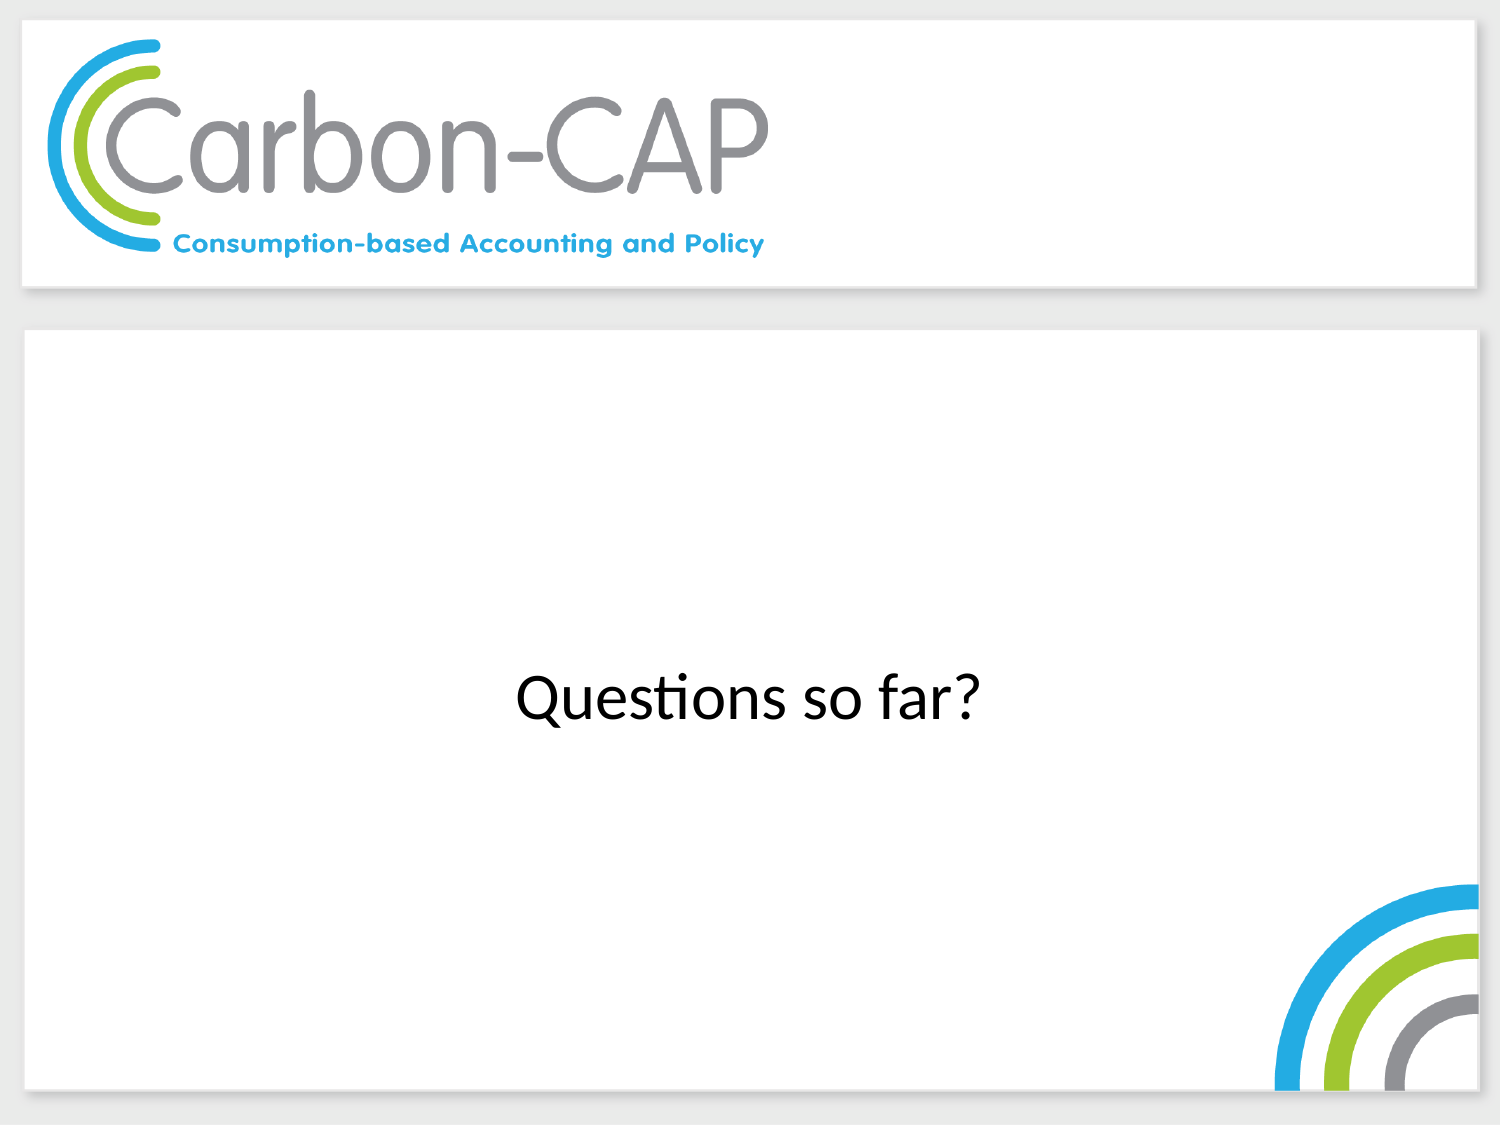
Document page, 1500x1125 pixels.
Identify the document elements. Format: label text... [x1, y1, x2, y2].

picture [0, 0, 1500, 1125]
list Questions so far? [75, 338, 1425, 1047]
